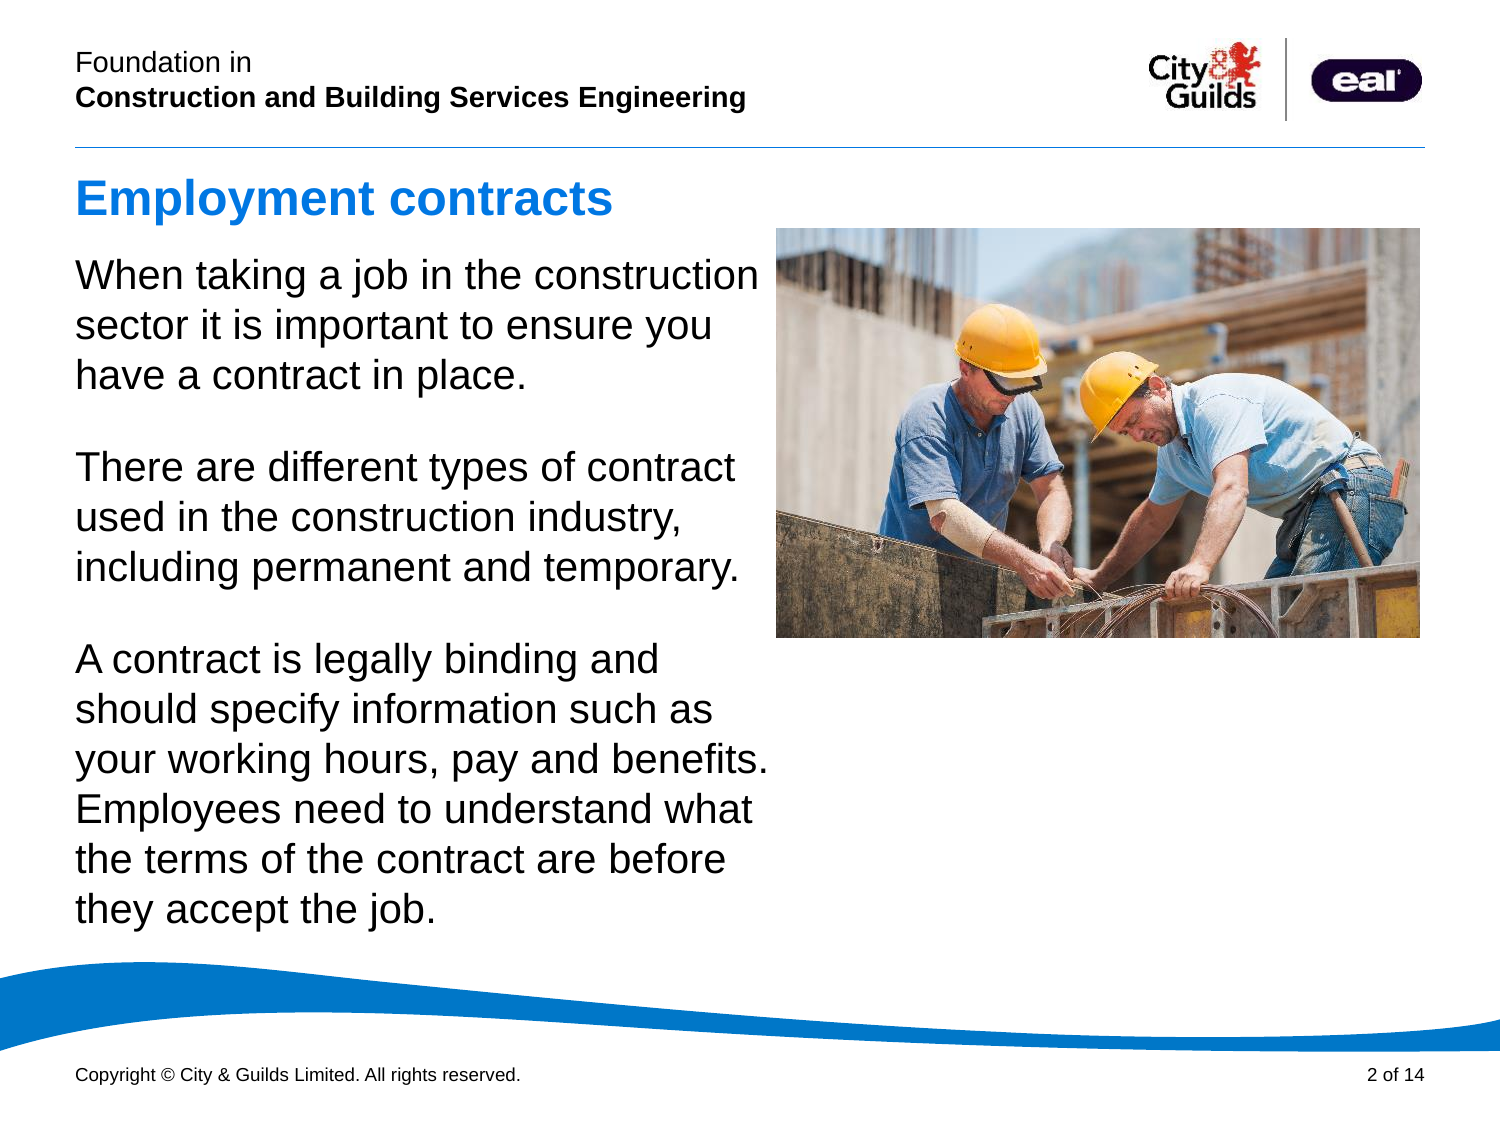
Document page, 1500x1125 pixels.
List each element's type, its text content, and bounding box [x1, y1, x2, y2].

title Employment contracts [74, 165, 1426, 229]
picture [1149, 38, 1422, 121]
list When taking a job in the construction sector it is important to ensure you have a contract in place. There are different types of contract used in the construction industry, including permanent and temporary. A contract is legally binding and should specify information such as your working hours, pay and benefits. Employees need to understand what the terms of the contract are before they accept the job. [74, 247, 771, 946]
picture [775, 227, 1420, 639]
